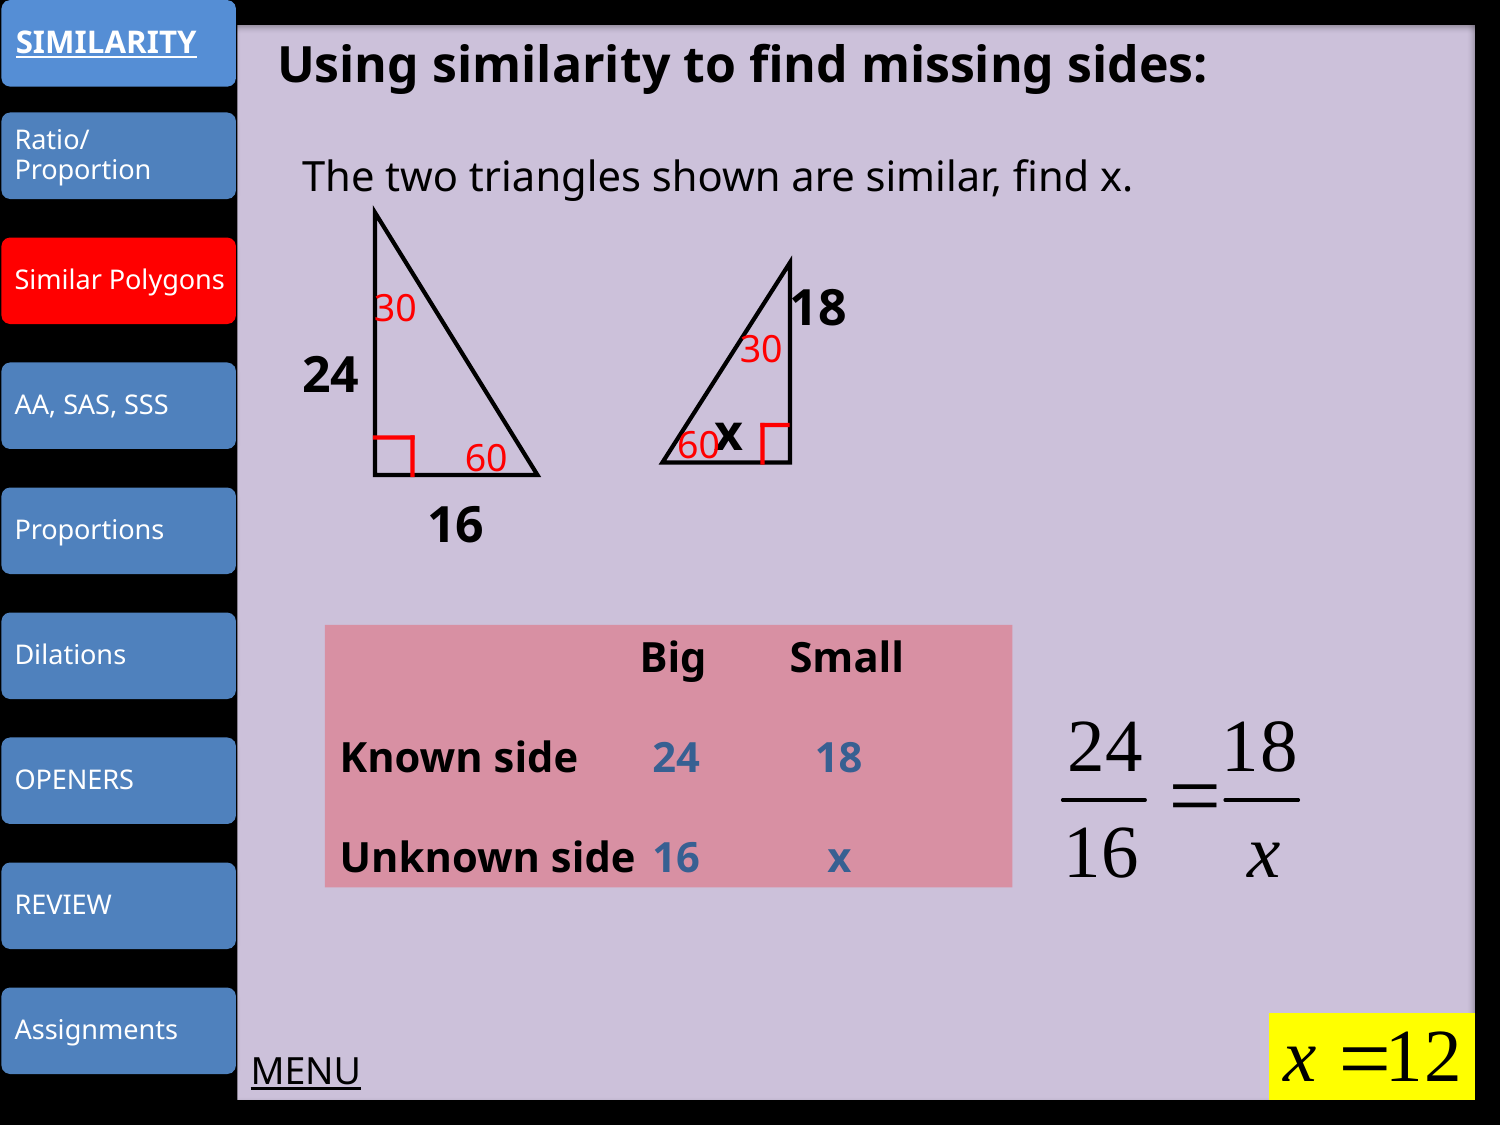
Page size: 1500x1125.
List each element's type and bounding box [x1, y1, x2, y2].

text_box [1268, 1012, 1476, 1101]
text_box [0, 0, 238, 1125]
text_box [238, 0, 1500, 1125]
text_box [1049, 699, 1313, 894]
